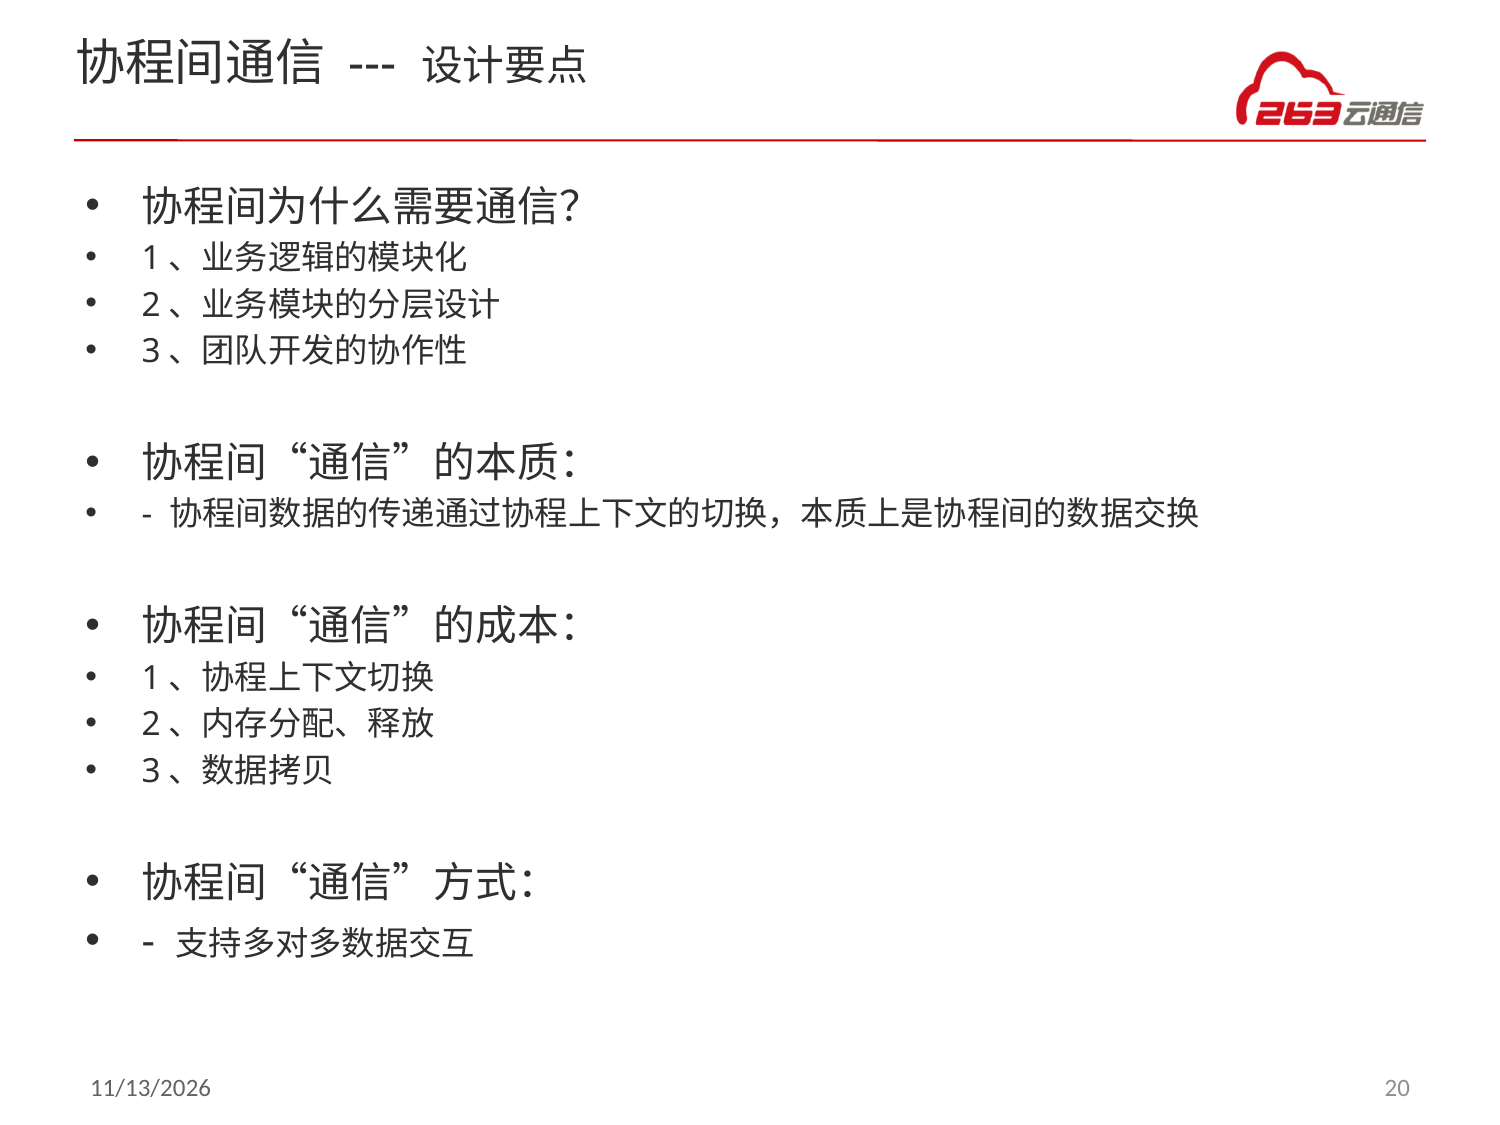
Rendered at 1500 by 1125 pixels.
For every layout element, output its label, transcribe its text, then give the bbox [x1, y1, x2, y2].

picture [1230, 37, 1430, 141]
title 协程间通信 --- 设计要点 [75, 30, 1235, 136]
list 协程间为什么需要通信？ 1、业务逻辑的模块化 2、业务模块的分层设计 3、团队开发的协作性 协程间“通信”的本质： - 协程间数据的传递通过协程上下文的切换，本质上是协程间的数据交换 协程间“通信”的成本： 1、协程上下文切换 2、内存分配、释放 3、数据拷贝 协程间“通信”方式： - 支持多对多数据交互 [70, 171, 1421, 1016]
